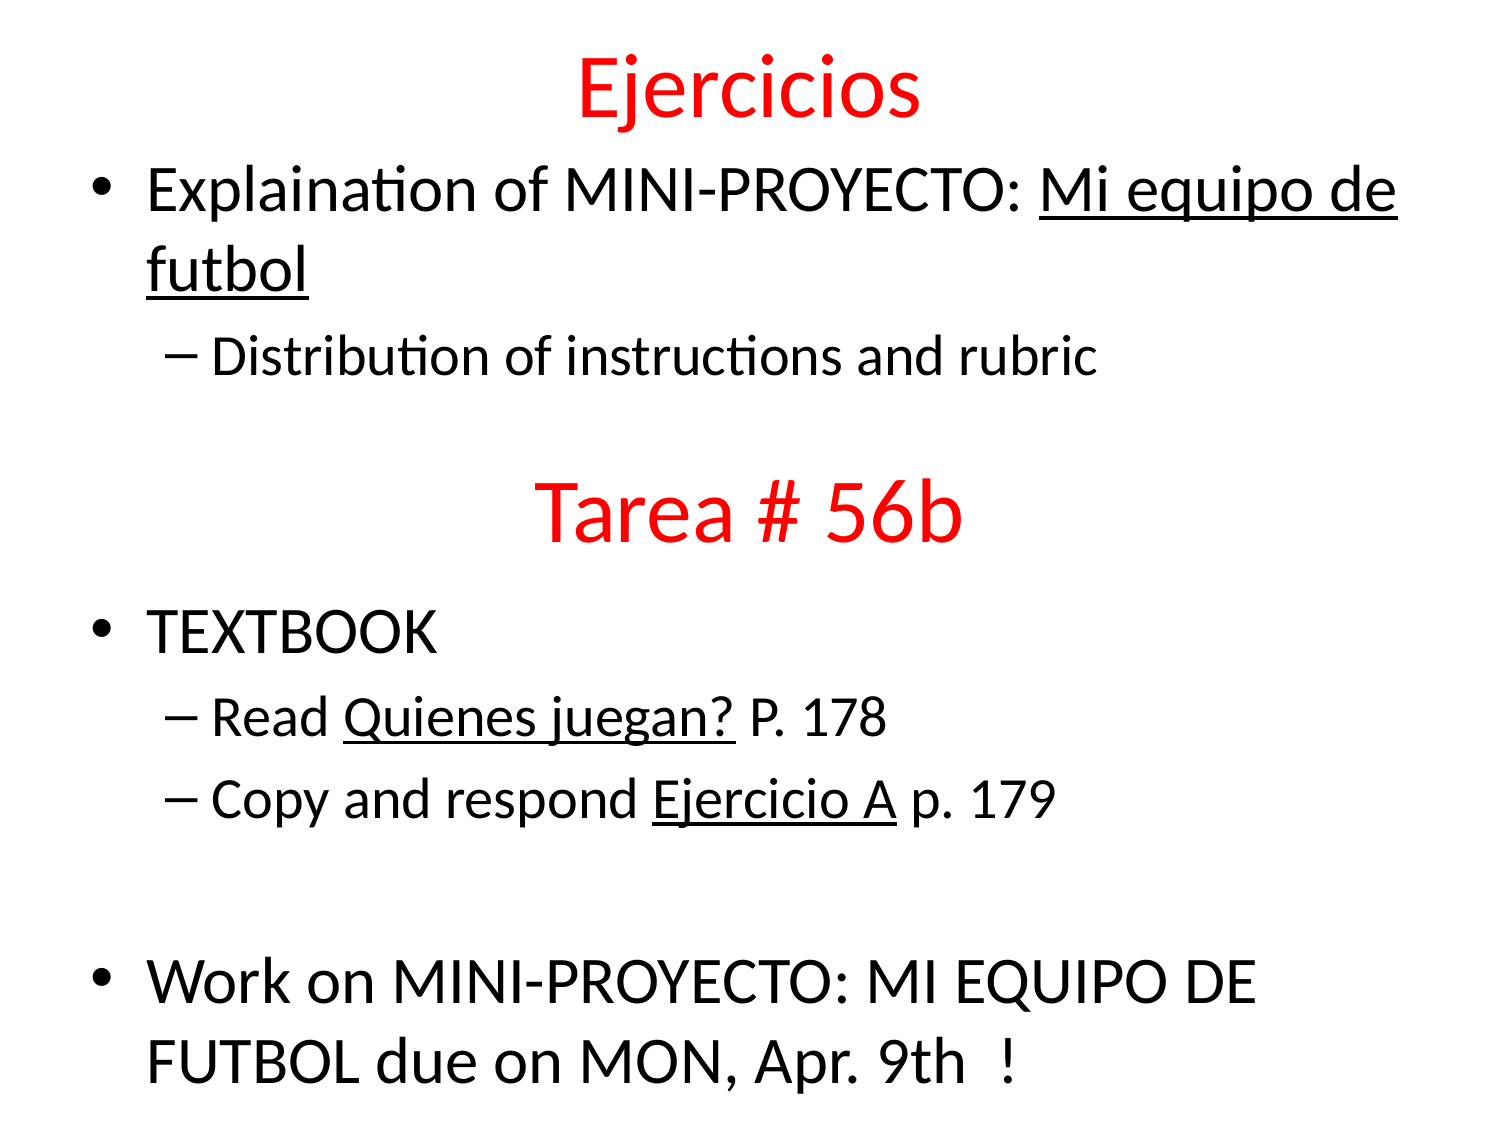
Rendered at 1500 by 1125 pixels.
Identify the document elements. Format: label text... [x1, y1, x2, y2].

list Explaination of MINI-PROYECTO: Mi equipo de futbol Distribution of instructions and rubric TEXTBOOK Read Quienes juegan? P. 178 Copy and respond Ejercicio A p. 179 Work on MINI-PROYECTO: MI EQUIPO DE FUTBOL due on MON, Apr. 9th ! [75, 600, 1425, 1125]
text_box Ejercicios [74, 0, 1425, 175]
list Explaination of MINI-PROYECTO: Mi equipo de futbol Distribution of instructions and rubric TEXTBOOK Read Quienes juegan? P. 178 Copy and respond Ejercicio A p. 179 Work on MINI-PROYECTO: MI EQUIPO DE FUTBOL due on MON, Apr. 9th ! [75, 175, 1425, 412]
text_box Tarea # 56b [74, 412, 1425, 600]
